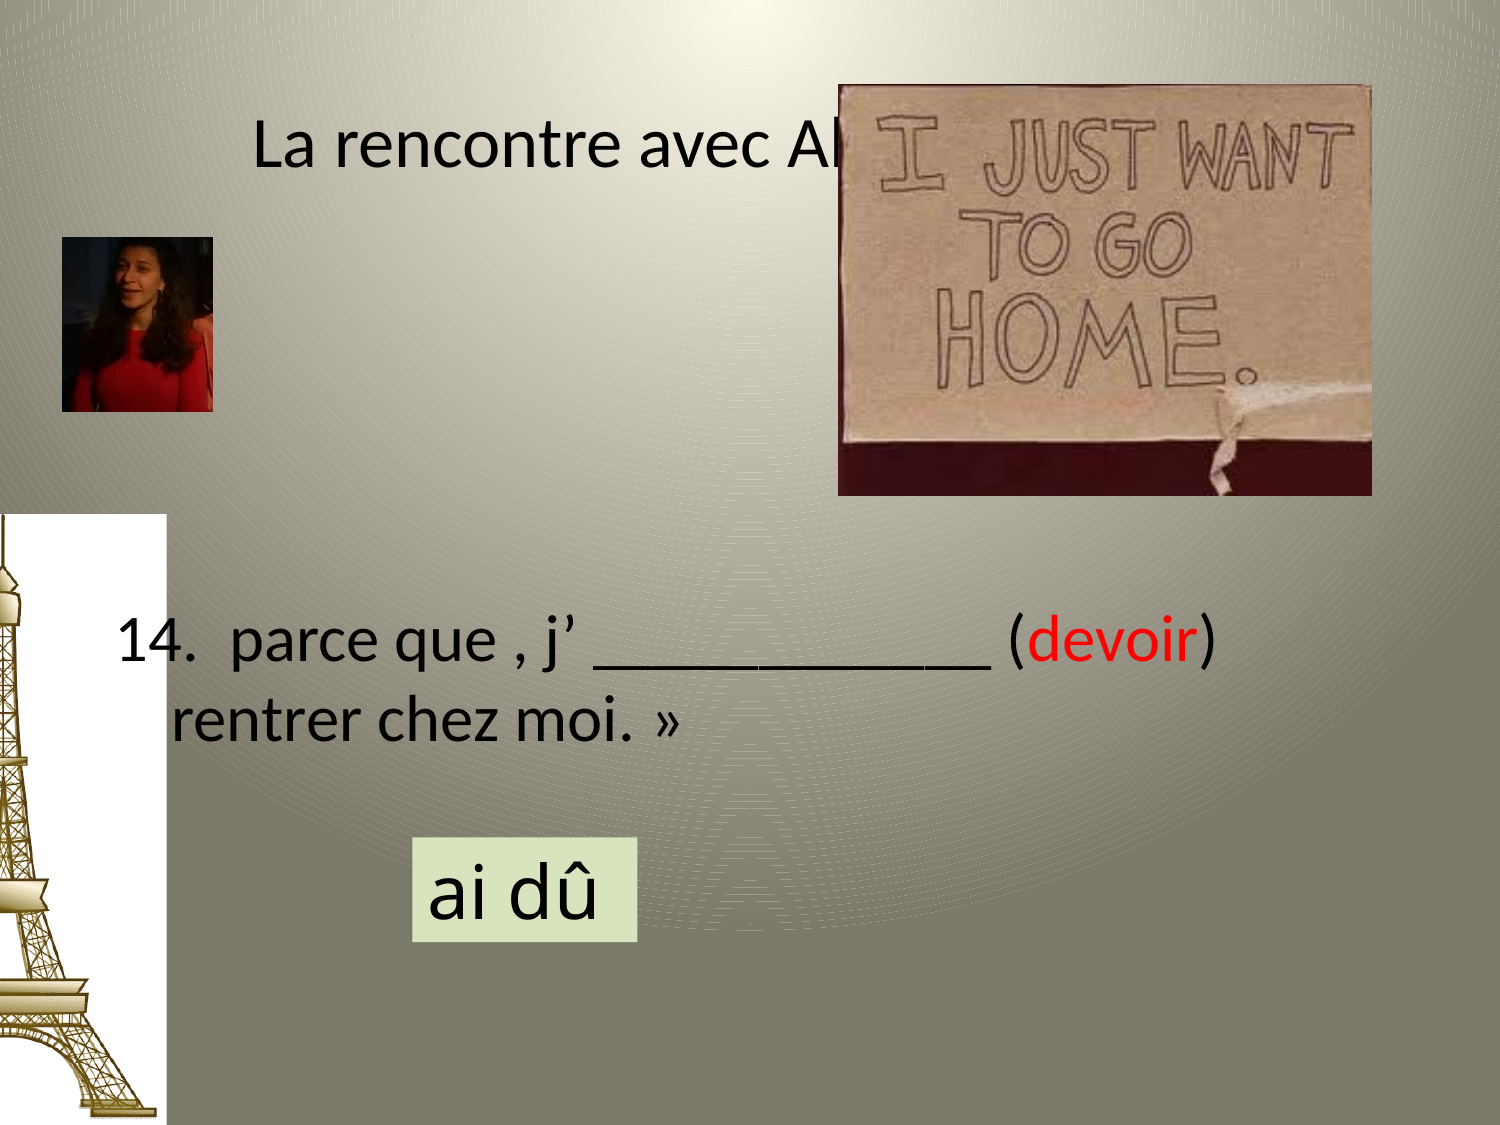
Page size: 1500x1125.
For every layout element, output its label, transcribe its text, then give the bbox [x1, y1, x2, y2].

picture [838, 84, 1372, 496]
title La rencontre avec Alexandre [235, 45, 1100, 233]
picture [62, 237, 213, 412]
picture [0, 514, 167, 1125]
list 14. parce que , j’ ____________ (devoir) rentrer chez moi. » [99, 587, 1425, 813]
text_box ai dû [412, 837, 638, 943]
